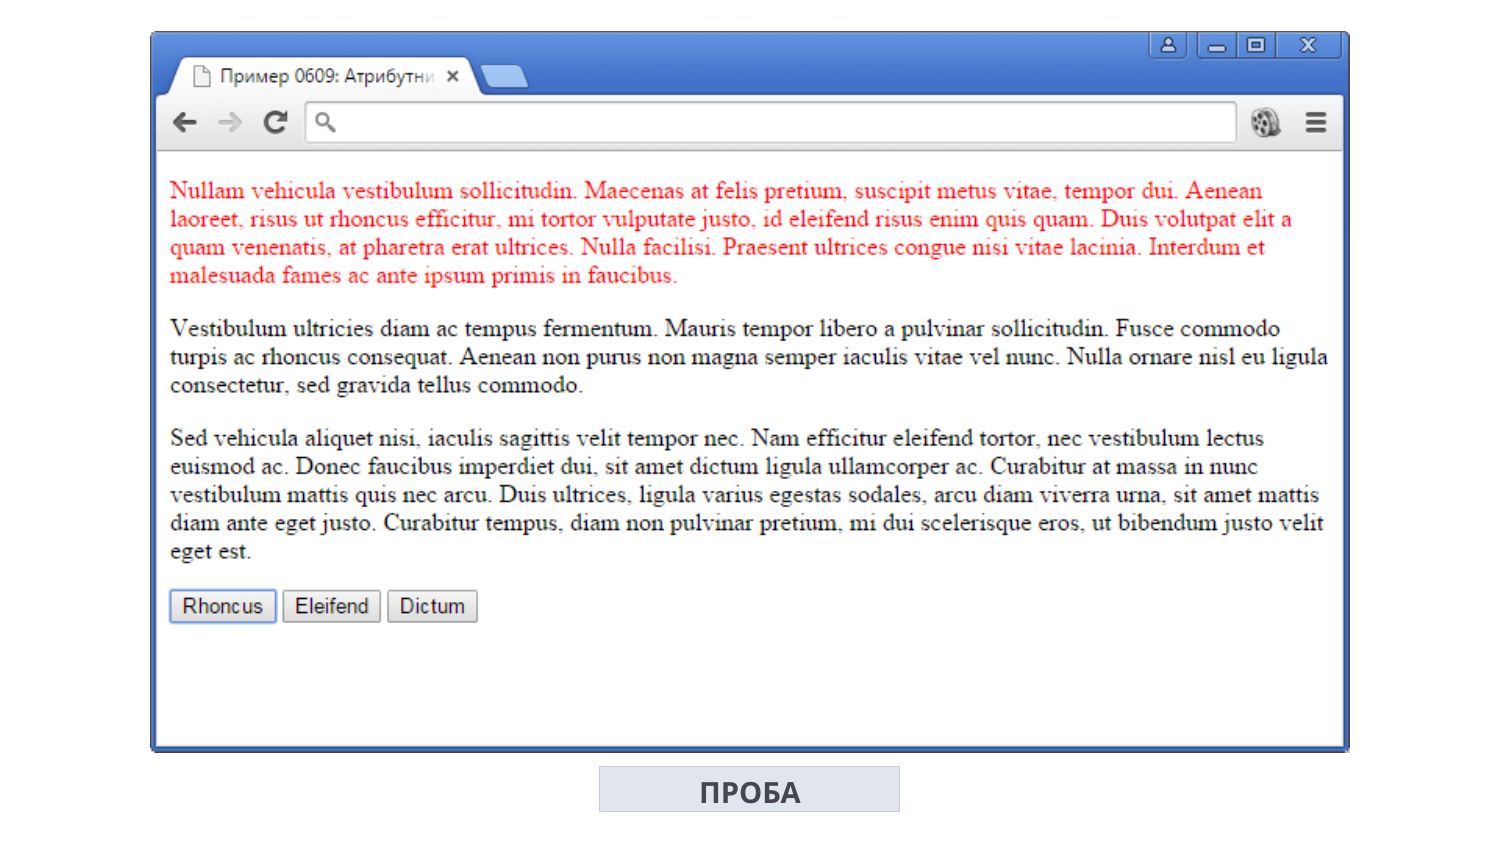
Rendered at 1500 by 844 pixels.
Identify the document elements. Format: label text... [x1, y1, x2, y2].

text_box ПРОБА [599, 766, 900, 812]
picture [149, 31, 1351, 753]
